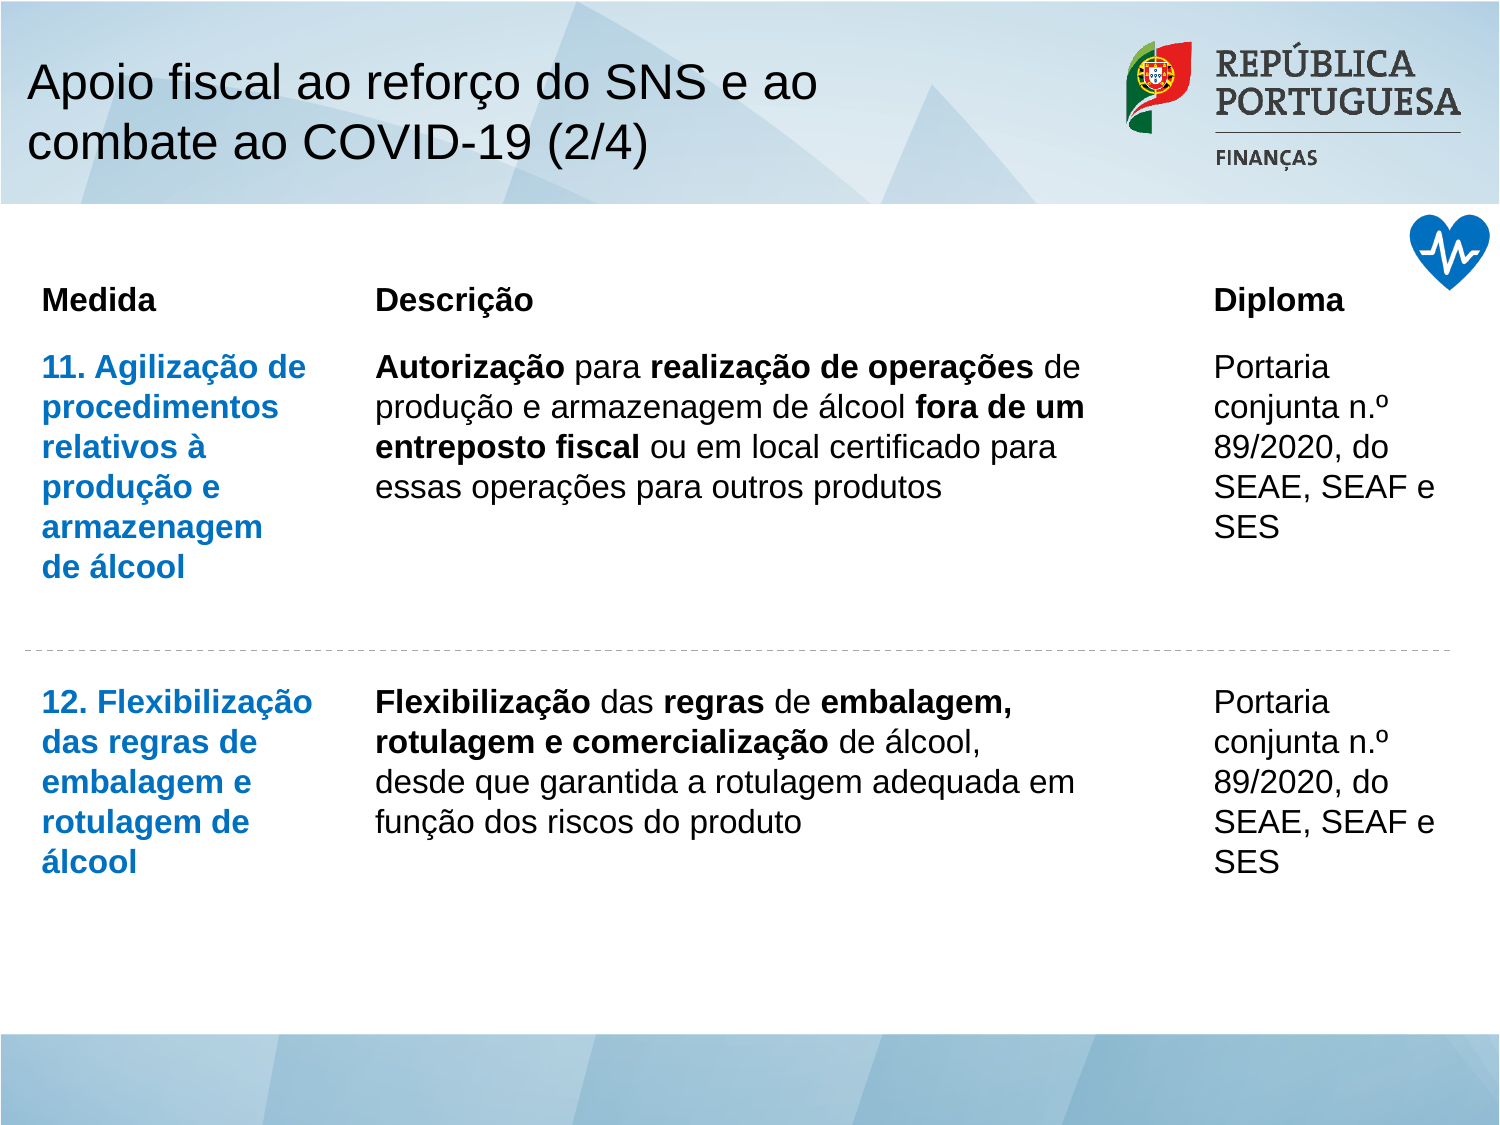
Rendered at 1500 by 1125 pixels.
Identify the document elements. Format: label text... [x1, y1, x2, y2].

text_box 12. Flexibilização das regras de embalagem e rotulagem de álcool [26, 673, 349, 888]
text_box Portaria conjunta n.º 89/2020, do SEAE, SEAF e SES [1198, 673, 1474, 888]
text_box Flexibilização das regras de embalagem, rotulagem e comercialização de álcool, desde que garantida a rotulagem adequada em função dos riscos do produto [360, 673, 1093, 848]
picture [0, 0, 1500, 1125]
text_box Diploma [1198, 271, 1426, 326]
text_box Autorização para realização de operações de produção e armazenagem de álcool fora de um entreposto fiscal ou em local certificado para essas operações para outros produtos [360, 338, 1128, 513]
text_box 11. Agilização de procedimentos relativos à produção e armazenagem de álcool [26, 338, 325, 593]
text_box Apoio fiscal ao reforço do SNS e ao combate ao COVID-19 (2/4) [12, 42, 1010, 178]
text_box Portaria conjunta n.º 89/2020, do SEAE, SEAF e SES [1198, 338, 1474, 553]
text_box Descrição [360, 271, 588, 326]
text_box Medida [26, 271, 254, 326]
